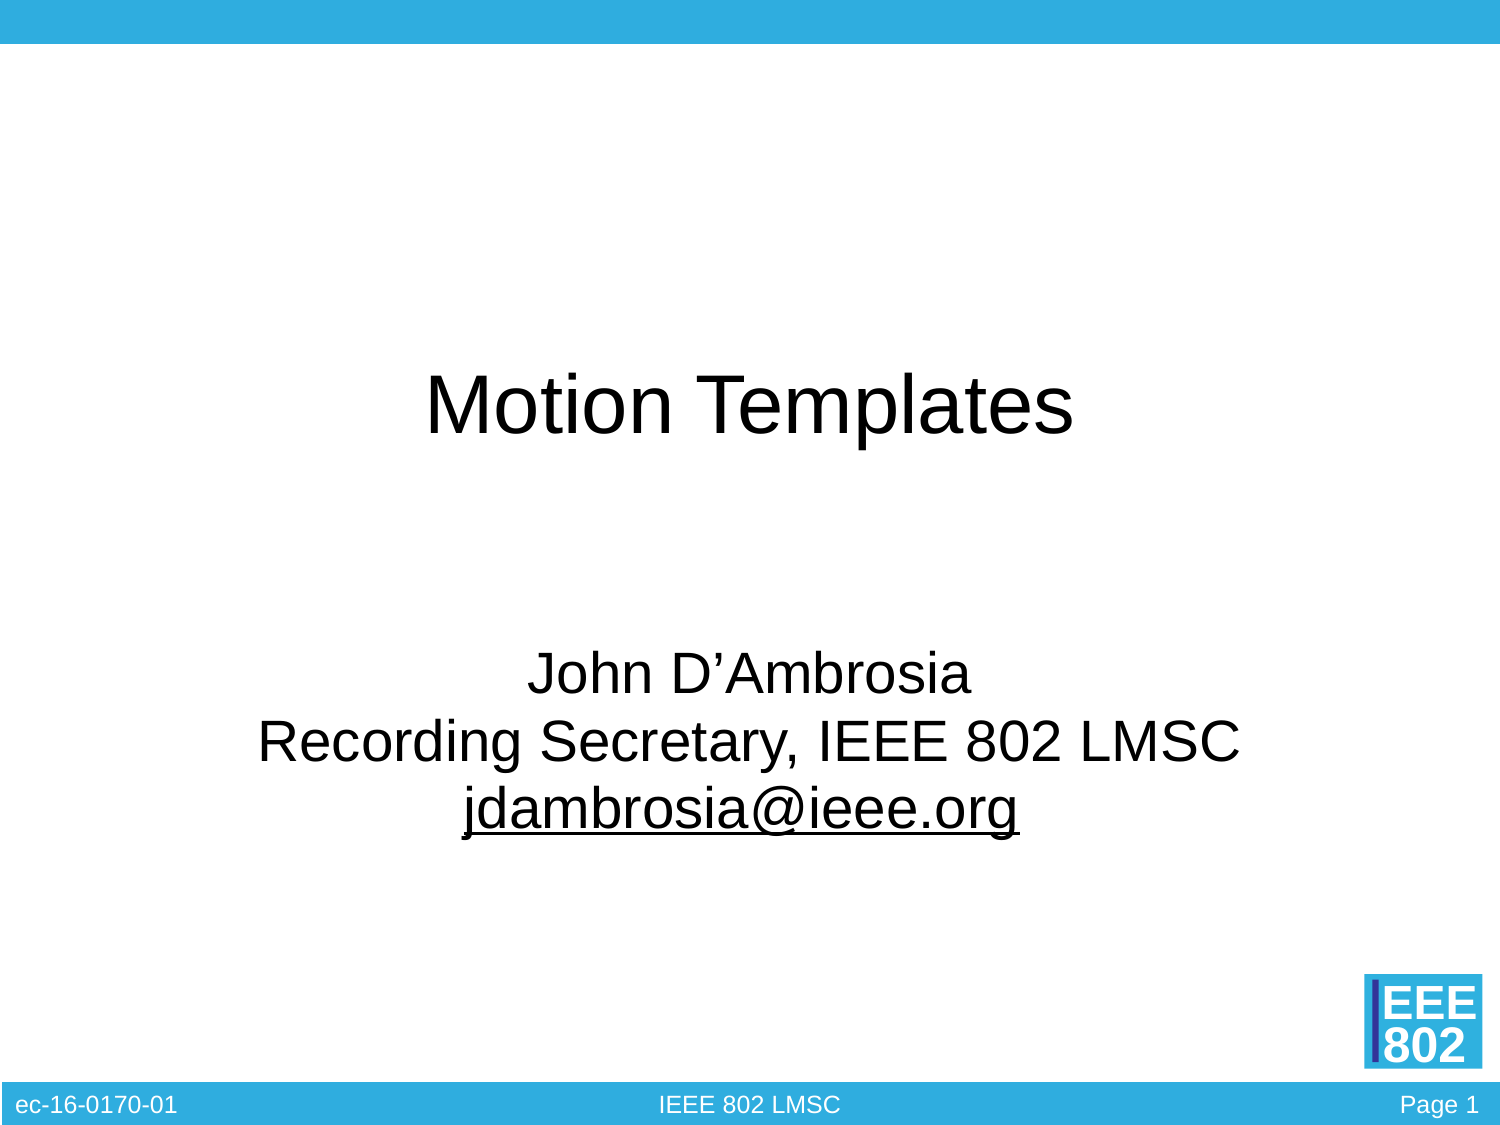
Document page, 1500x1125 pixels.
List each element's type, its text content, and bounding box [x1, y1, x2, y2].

subtitle John D’Ambrosia Recording Secretary, IEEE 802 LMSC jdambrosia@ieee.org [225, 641, 1275, 929]
title Motion Templates [112, 341, 1388, 460]
